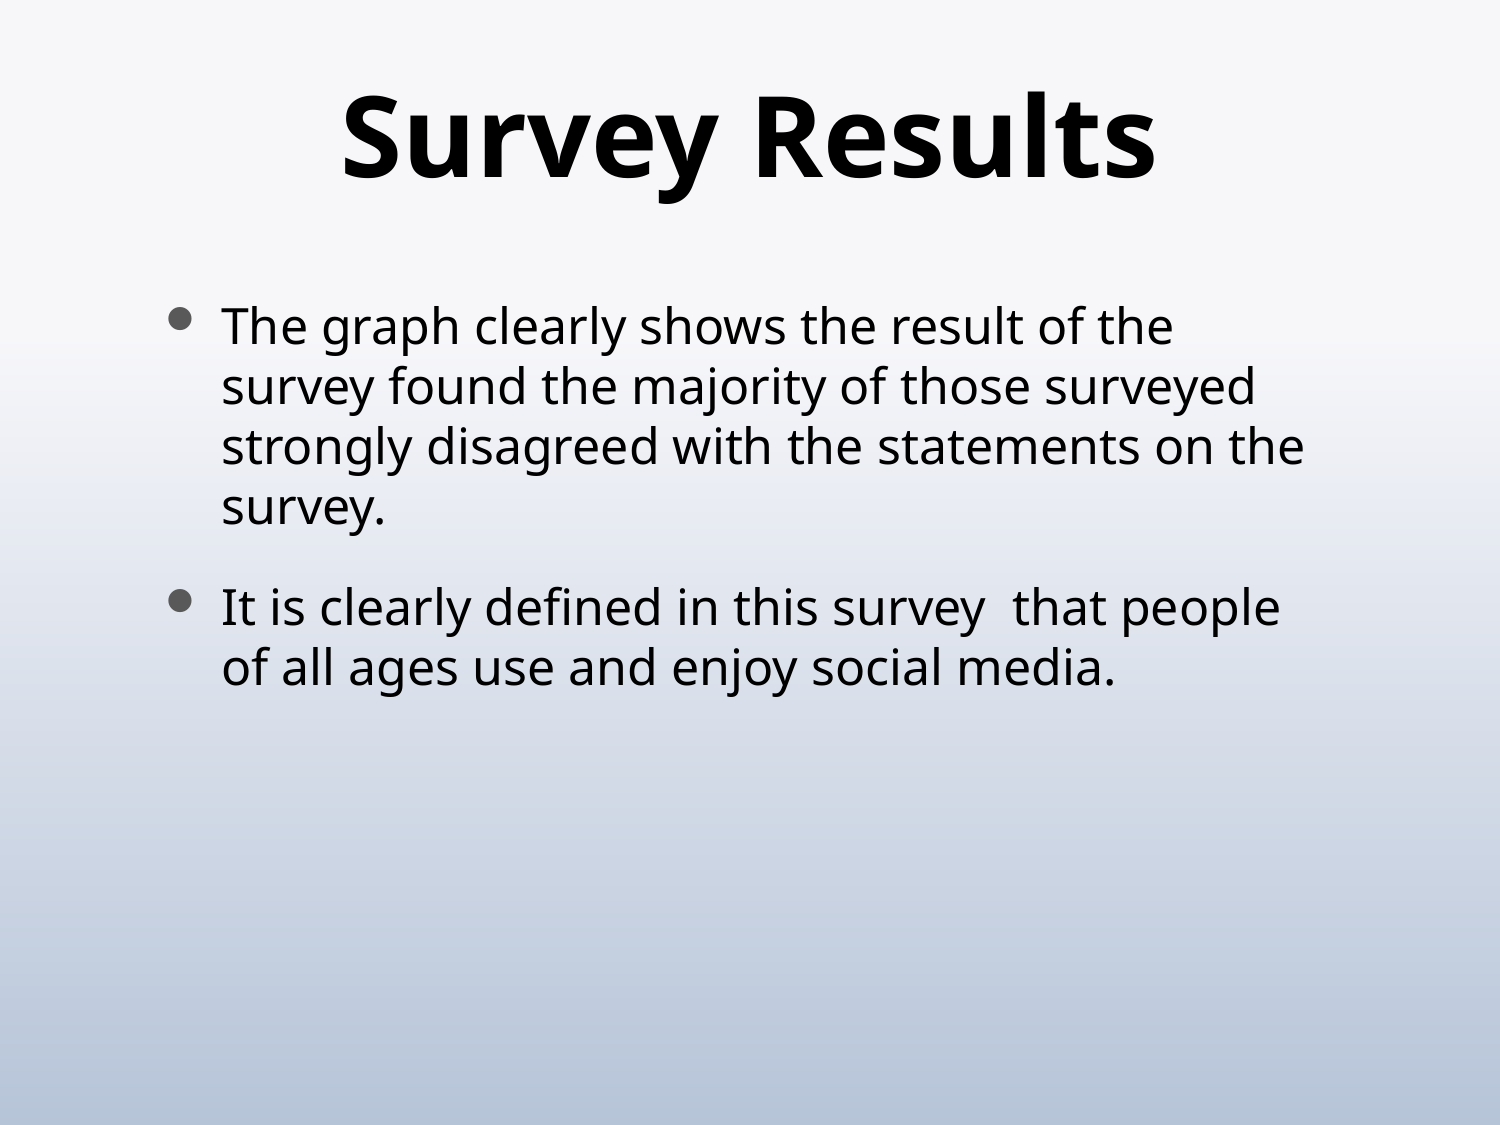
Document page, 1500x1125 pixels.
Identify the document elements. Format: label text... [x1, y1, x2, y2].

list The graph clearly shows the result of the survey found the majority of those surveyed strongly disagreed with the statements on the survey. It is clearly defined in this survey that people of all ages use and enjoy social media. [150, 286, 1350, 993]
title Survey Results [150, 37, 1350, 245]
